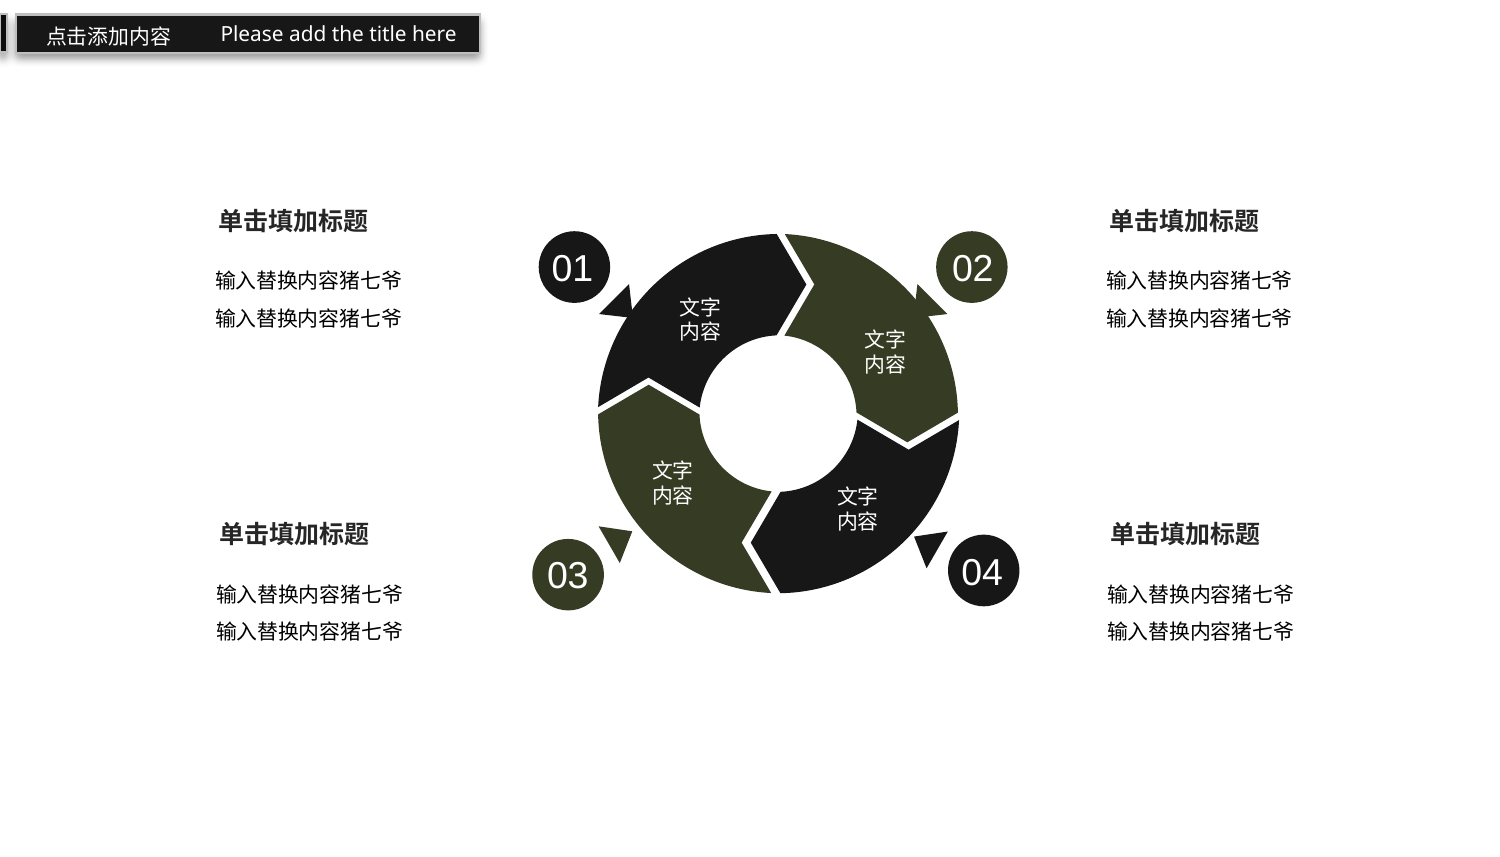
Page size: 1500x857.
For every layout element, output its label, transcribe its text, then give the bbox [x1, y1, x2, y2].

text_box 输入替换内容猪七爷 输入替换内容猪七爷 [1038, 260, 1361, 338]
text_box [15, 13, 481, 54]
text_box [0, 13, 8, 53]
text_box 单击填加标题 [218, 199, 369, 236]
text_box 单击填加标题 [1109, 199, 1260, 236]
text_box 输入替换内容猪七爷 输入替换内容猪七爷 [148, 574, 471, 652]
text_box Please add the title here [205, 12, 472, 53]
text_box 单击填加标题 [219, 512, 370, 549]
text_box 输入替换内容猪七爷 输入替换内容猪七爷 [1039, 574, 1362, 652]
text_box 输入替换内容猪七爷 输入替换内容猪七爷 [147, 260, 470, 338]
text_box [532, 231, 1018, 614]
text_box 单击填加标题 [1110, 512, 1261, 549]
